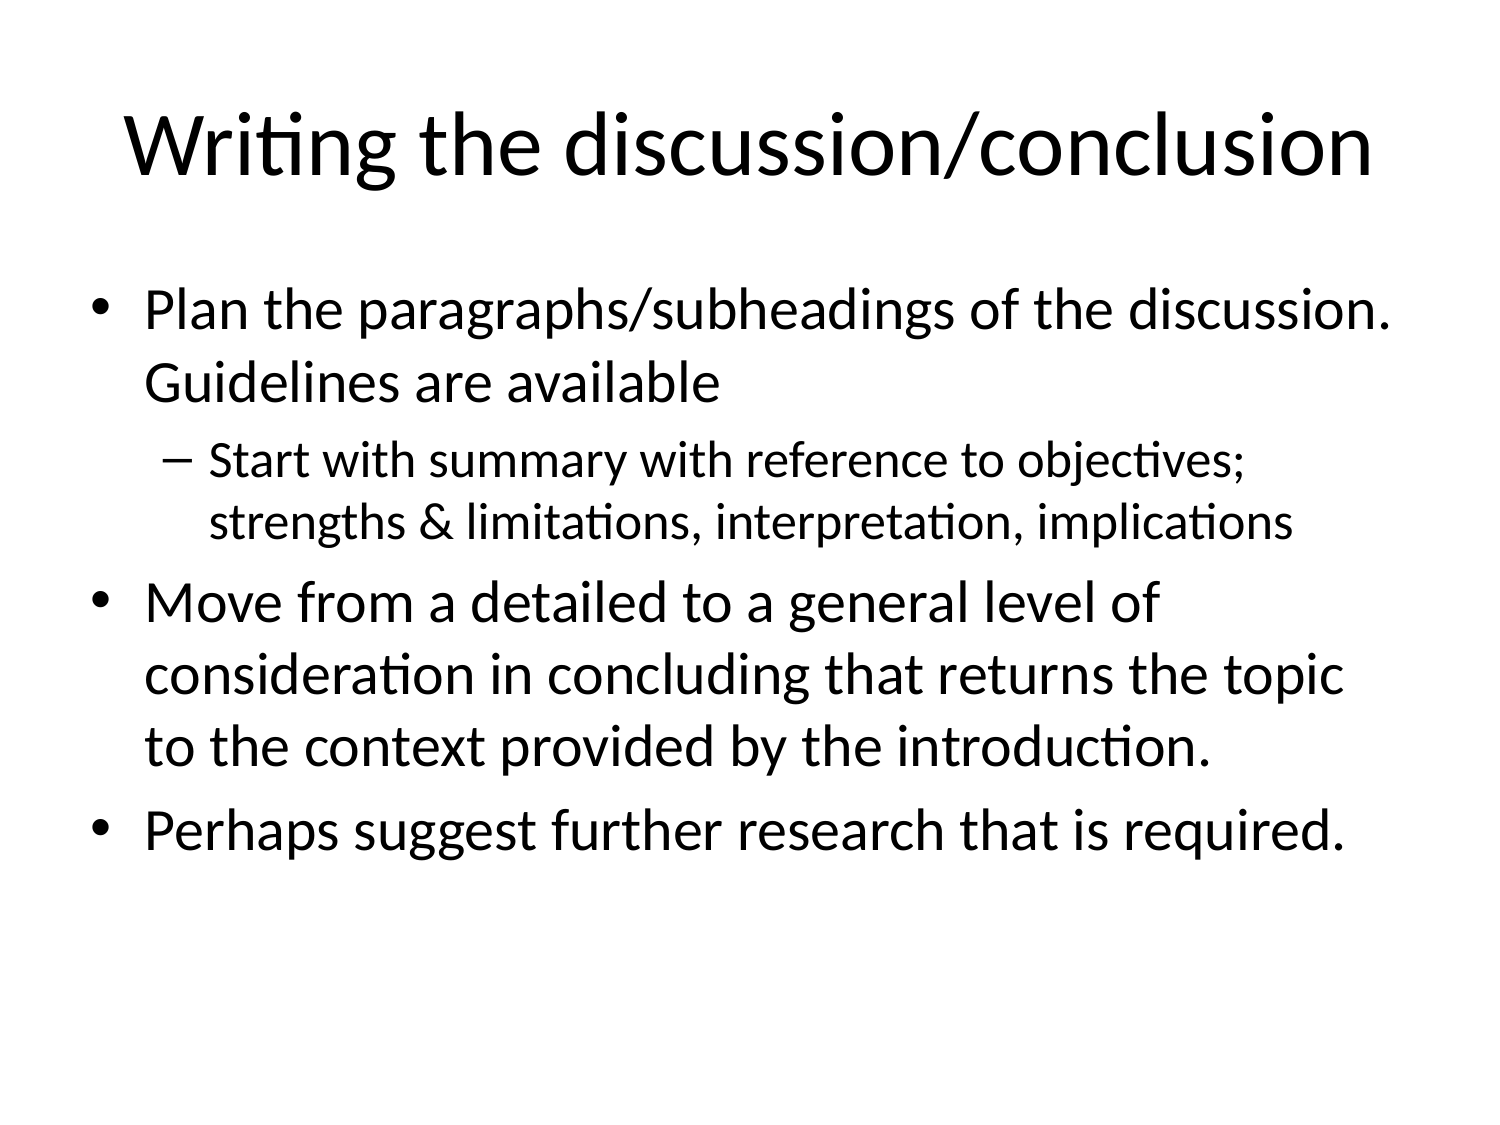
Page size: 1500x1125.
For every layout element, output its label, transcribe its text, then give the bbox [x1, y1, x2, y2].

title Writing the discussion/conclusion [75, 45, 1425, 233]
list Plan the paragraphs/subheadings of the discussion. Guidelines are available Start with summary with reference to objectives; strengths & limitations, interpretation, implications Move from a detailed to a general level of consideration in concluding that returns the topic to the context provided by the introduction. Perhaps suggest further research that is required. [75, 262, 1425, 1005]
